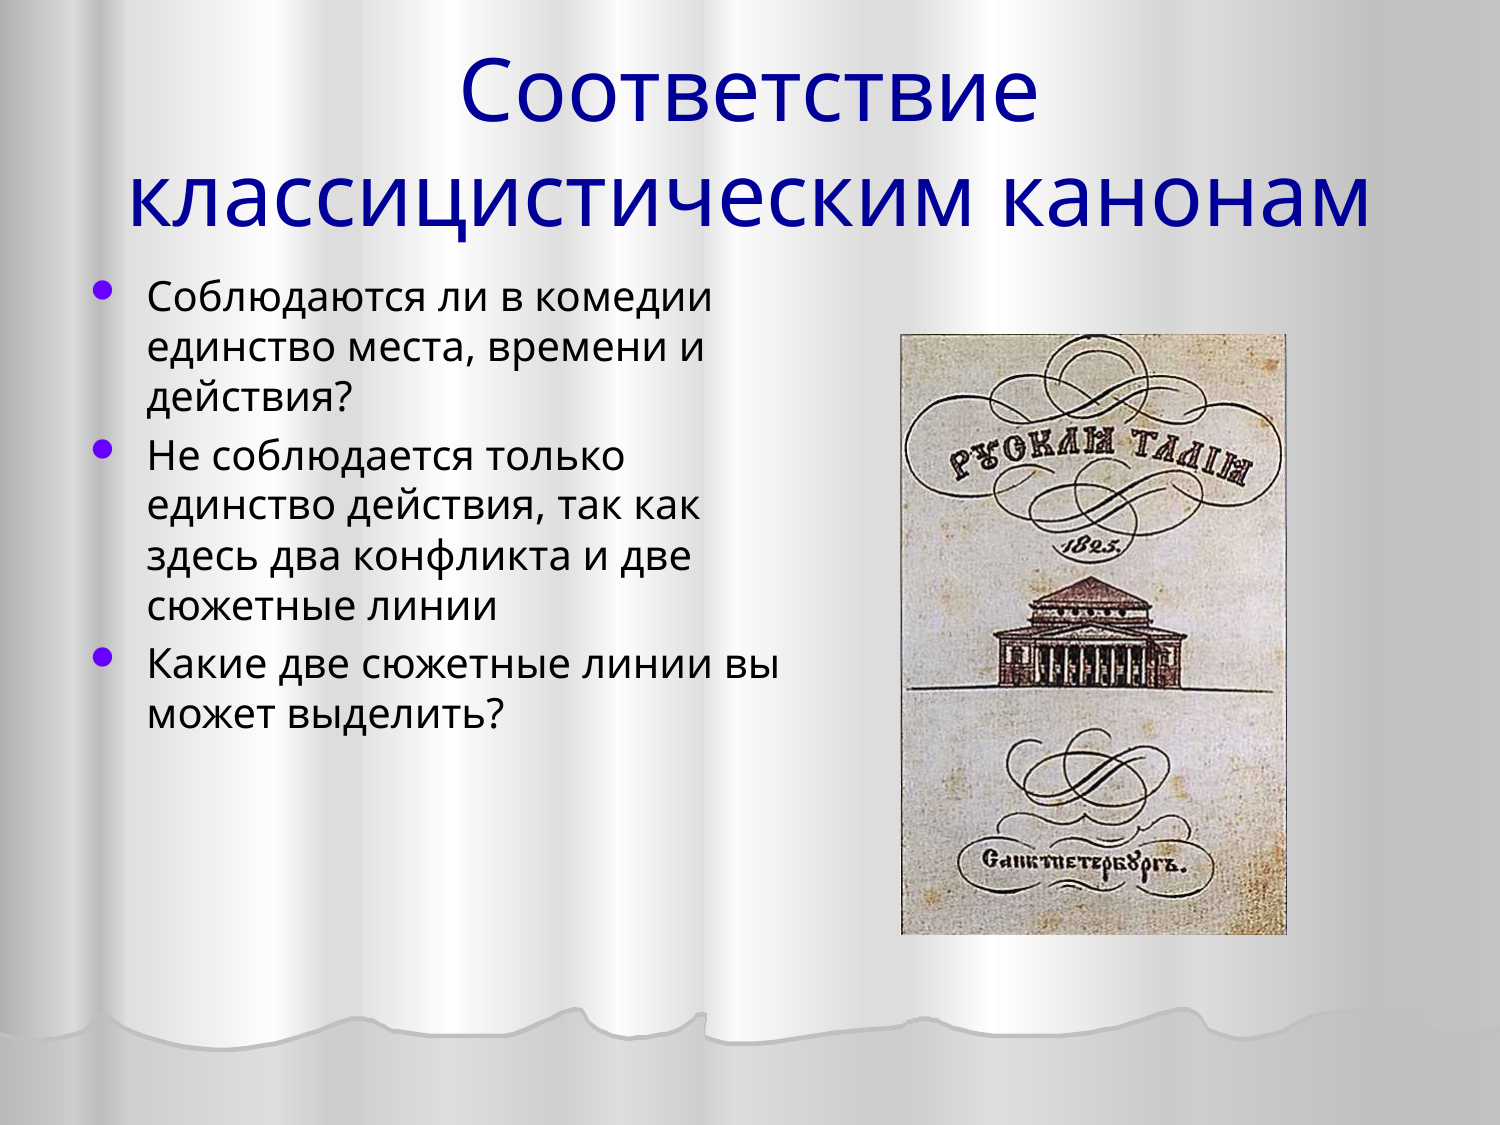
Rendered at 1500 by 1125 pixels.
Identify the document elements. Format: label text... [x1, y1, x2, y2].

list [900, 333, 1287, 935]
list Соблюдаются ли в комедии единство места, времени и действия? Не соблюдается только единство действия, так как здесь два конфликта и две сюжетные линии Какие две сюжетные линии вы может выделить? [74, 262, 838, 1006]
title Соответствие классицистическим канонам [74, 45, 1426, 233]
